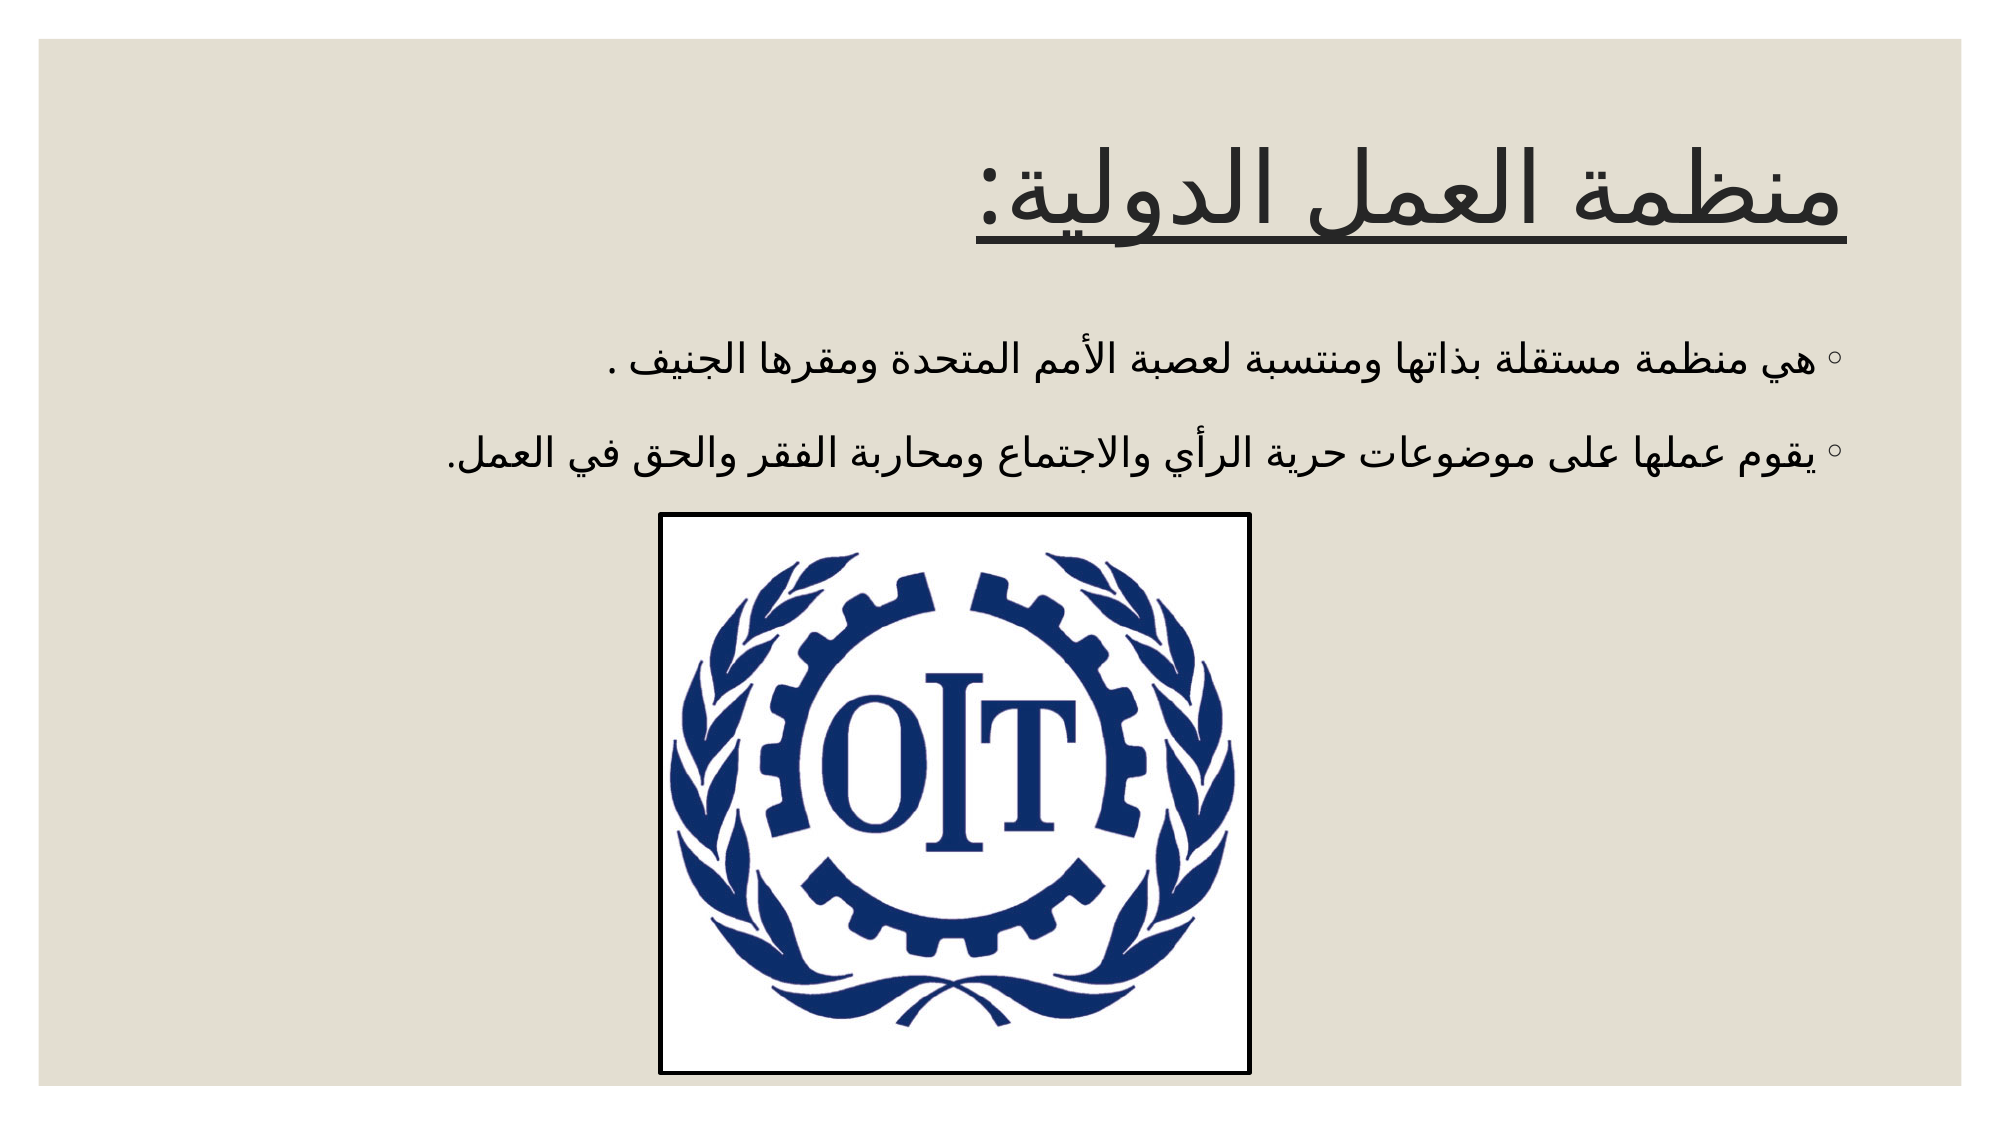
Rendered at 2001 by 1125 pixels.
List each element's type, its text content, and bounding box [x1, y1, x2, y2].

picture [662, 516, 1248, 1071]
title منظمة العمل الدولية: [137, 82, 1863, 299]
list هي منظمة مستقلة بذاتها ومنتسبة لعصبة الأمم المتحدة ومقرها الجنيف . يقوم عملها على موضوعات حرية الرأي والاجتماع ومحاربة الفقر والحق في العمل. [137, 299, 1863, 550]
